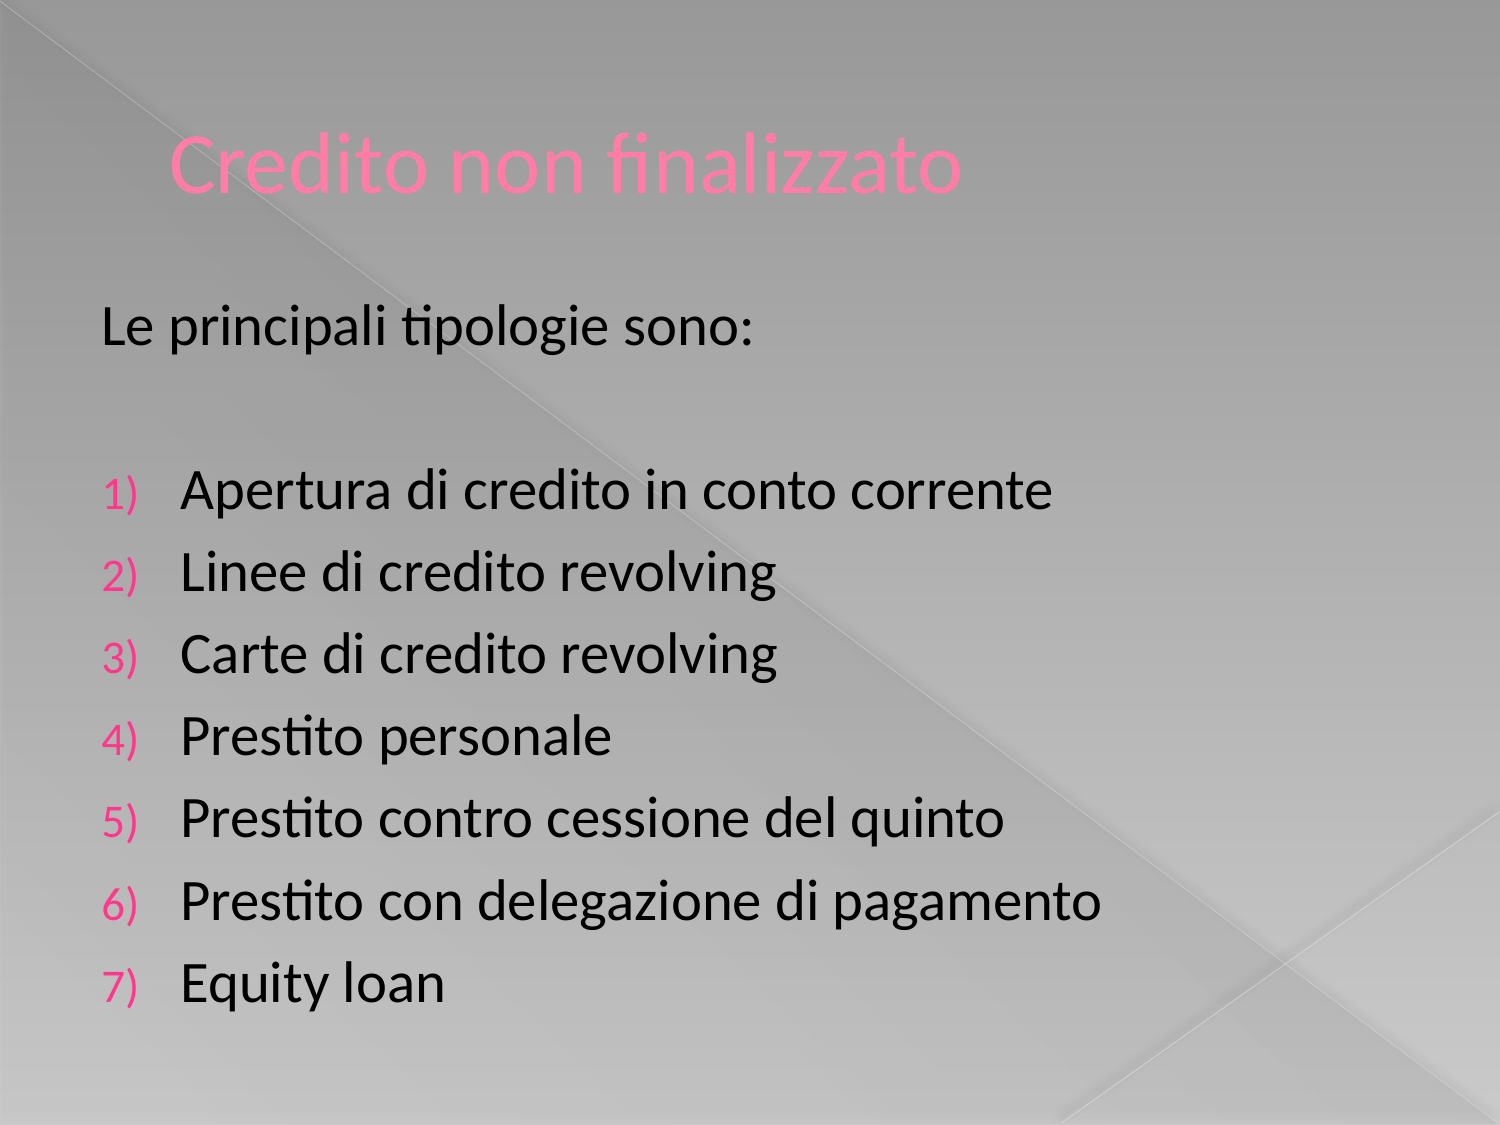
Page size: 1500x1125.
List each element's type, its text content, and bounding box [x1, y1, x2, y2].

title Credito non finalizzato [75, 43, 1425, 274]
list Le principali tipologie sono: Apertura di credito in conto corrente Linee di credito revolving Carte di credito revolving Prestito personale Prestito contro cessione del quinto Prestito con delegazione di pagamento Equity loan [76, 278, 1427, 1029]
